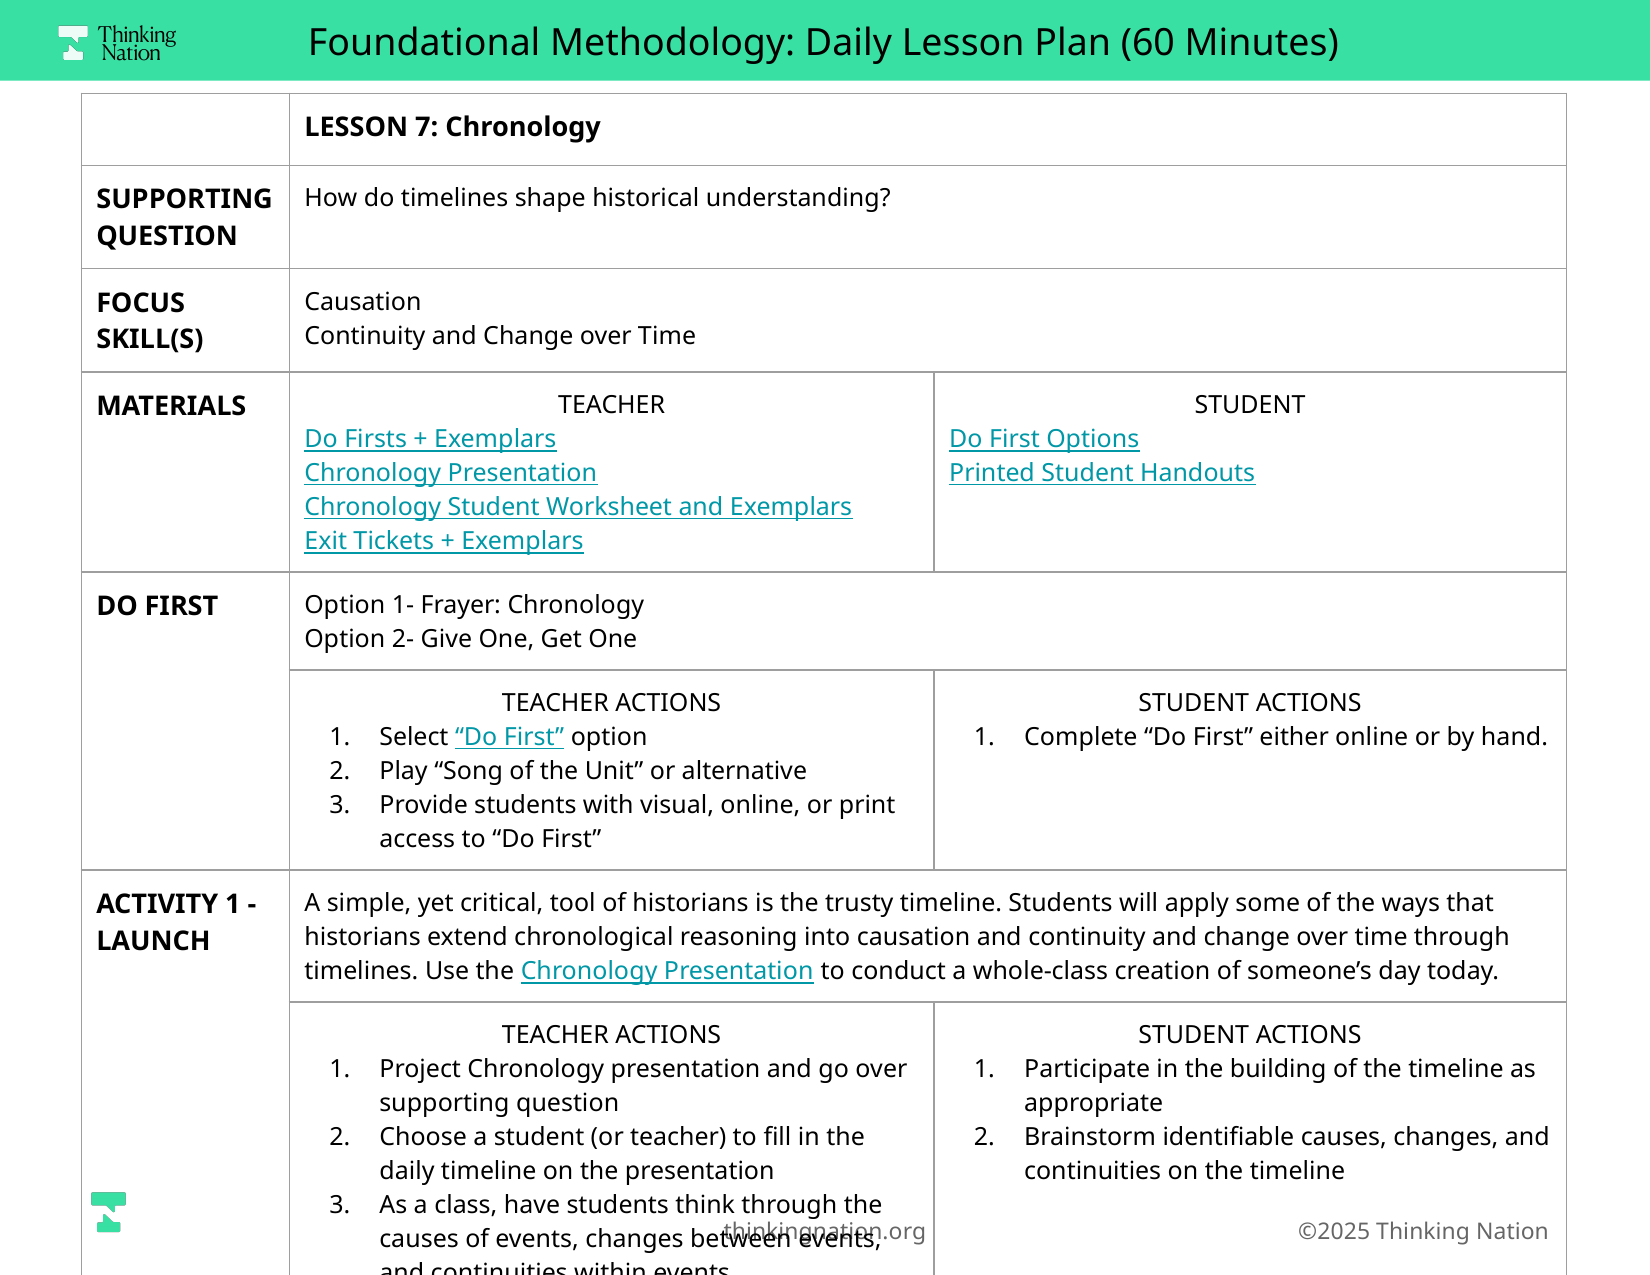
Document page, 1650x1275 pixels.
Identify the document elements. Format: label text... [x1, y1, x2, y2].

table_cell A simple, yet critical, tool of historians is the trusty timeline. Students will apply some of the ways that historians extend chronological reasoning into causation and continuity and change over time through timelines. Use the Chronology Presentation to conduct a whole-class creation of someone’s day today. [290, 871, 1566, 1001]
picture [45, 14, 180, 71]
table_header [82, 94, 289, 165]
table_cell TEACHER Do Firsts + Exemplars Chronology Presentation Chronology Student Worksheet and Exemplars Exit Tickets + Exemplars [290, 373, 933, 571]
table_header LESSON 7: Chronology [290, 94, 1566, 165]
table_cell ACTIVITY 1 - LAUNCH [82, 871, 289, 1275]
table_cell Option 1- Frayer: Chronology Option 2- Give One, Get One [290, 573, 1566, 669]
picture [80, 1184, 136, 1240]
table_cell TEACHER ACTIONS Select “Do First” option Play “Song of the Unit” or alternative Provide students with visual, online, or print access to “Do First” [290, 671, 933, 869]
table_cell How do timelines shape historical understanding? [290, 166, 1566, 268]
table_cell TEACHER ACTIONS Project Chronology presentation and go over supporting question Choose a student (or teacher) to fill in the daily timeline on the presentation As a class, have students think through the causes of events, changes between events, and continuities within events [290, 1003, 933, 1275]
text_box Foundational Methodology: Daily Lesson Plan (60 Minutes) [0, 0, 1650, 81]
table_cell STUDENT ACTIONS Participate in the building of the timeline as appropriate Brainstorm identifiable causes, changes, and continuities on the timeline [935, 1003, 1566, 1275]
table_cell STUDENT ACTIONS Complete “Do First” either online or by hand. [935, 671, 1566, 869]
table_cell MATERIALS [82, 373, 289, 571]
table_cell DO FIRST [82, 573, 289, 869]
table_cell FOCUS SKILL(S) [82, 269, 289, 371]
table_cell SUPPORTING QUESTION [82, 166, 289, 268]
table_cell STUDENT Do First Options Printed Student Handouts [935, 373, 1566, 571]
table_cell Causation Continuity and Change over Time [290, 269, 1566, 371]
